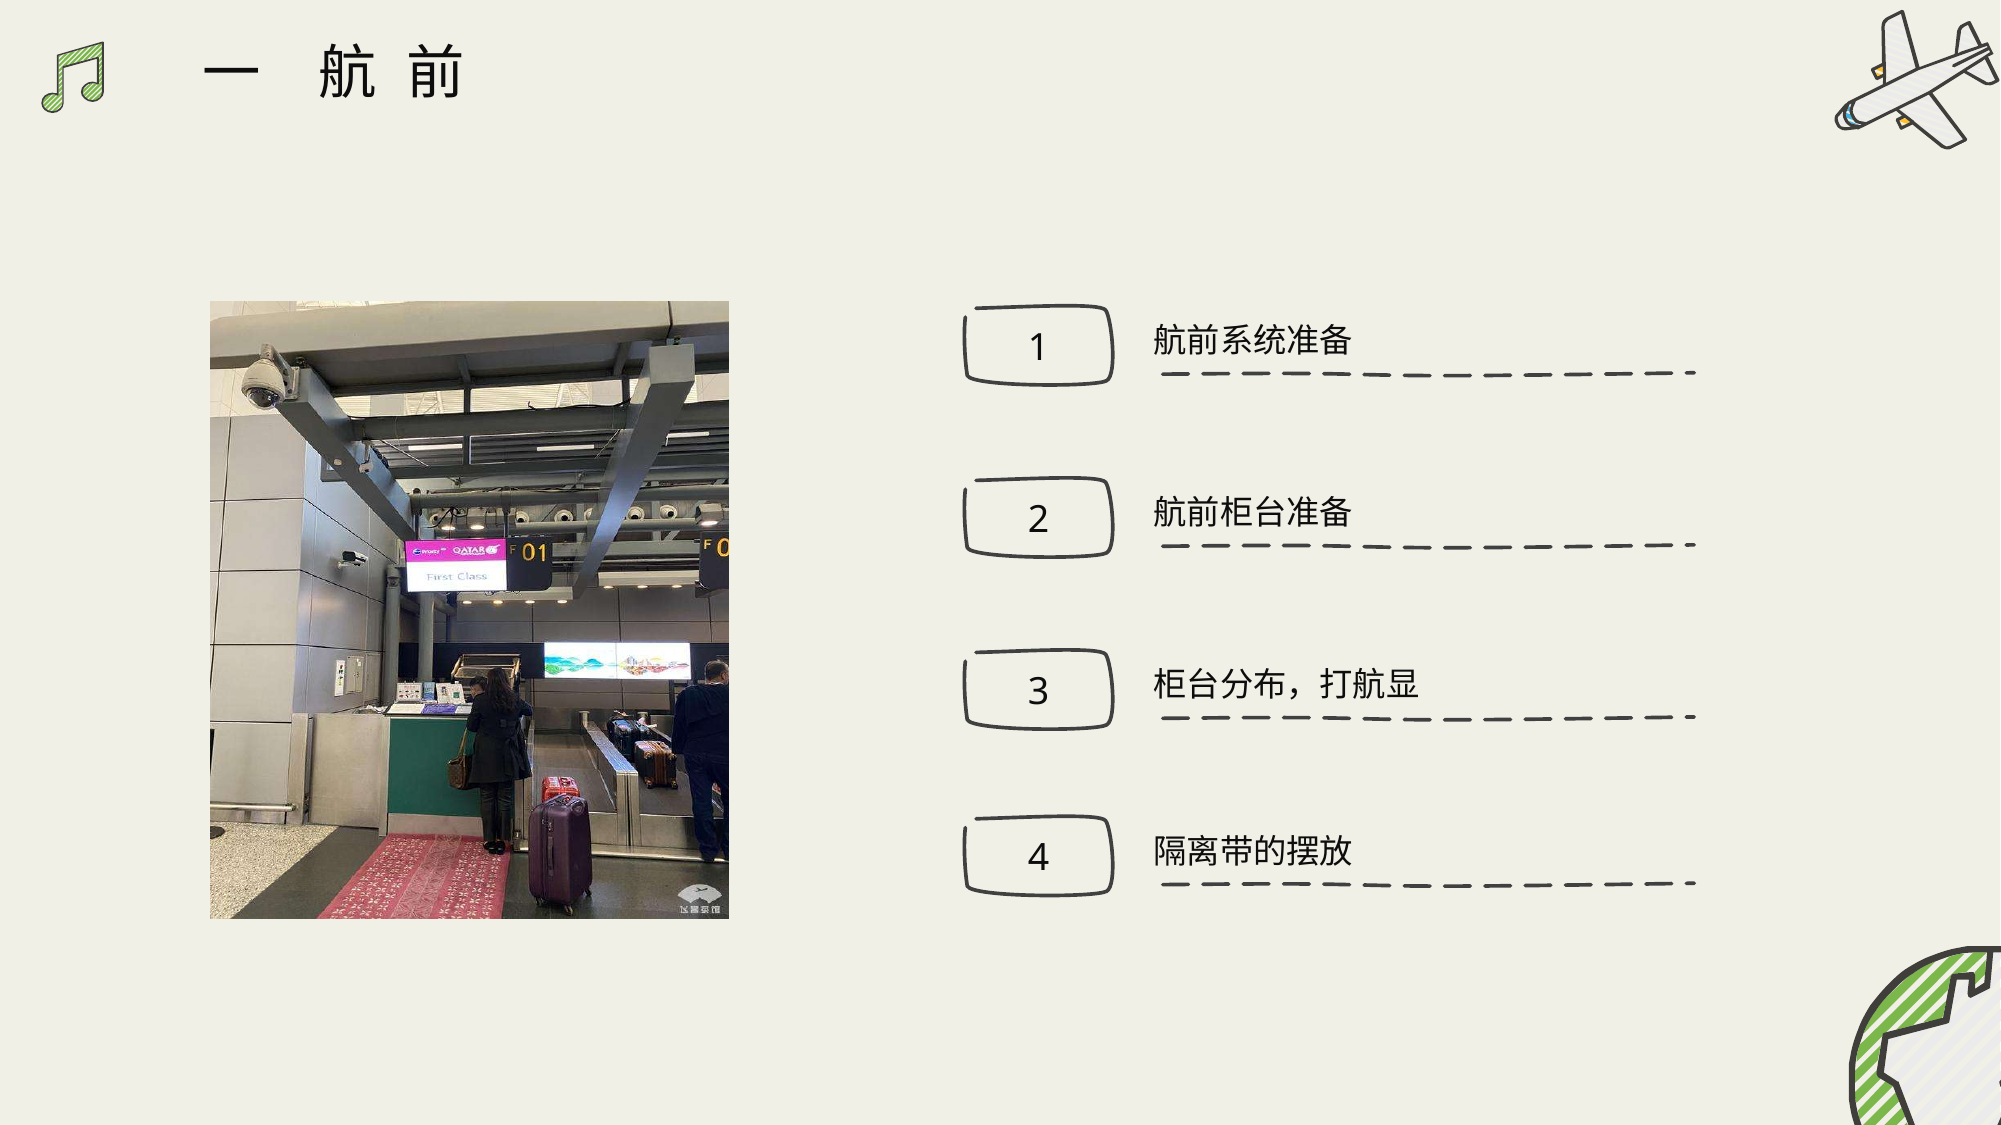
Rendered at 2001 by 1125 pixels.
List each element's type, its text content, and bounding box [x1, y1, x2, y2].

text_box [1161, 543, 1696, 549]
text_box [41, 41, 104, 114]
text_box [1161, 715, 1696, 721]
picture [1839, 0, 1987, 172]
text_box [1161, 371, 1696, 377]
text_box 3 [963, 648, 1114, 731]
text_box 2 [963, 476, 1114, 559]
text_box [1161, 882, 1696, 888]
text_box 航前柜台准备 [1138, 474, 1892, 539]
text_box 1 [963, 304, 1114, 386]
picture [210, 301, 729, 919]
picture [1848, 946, 2000, 1125]
text_box 航前系统准备 [1138, 302, 1892, 367]
text_box 一 航 前 [144, 27, 480, 113]
text_box 4 [963, 815, 1114, 897]
text_box 隔离带的摆放 [1138, 812, 1892, 878]
text_box 柜台分布，打航显 [1138, 646, 1892, 711]
